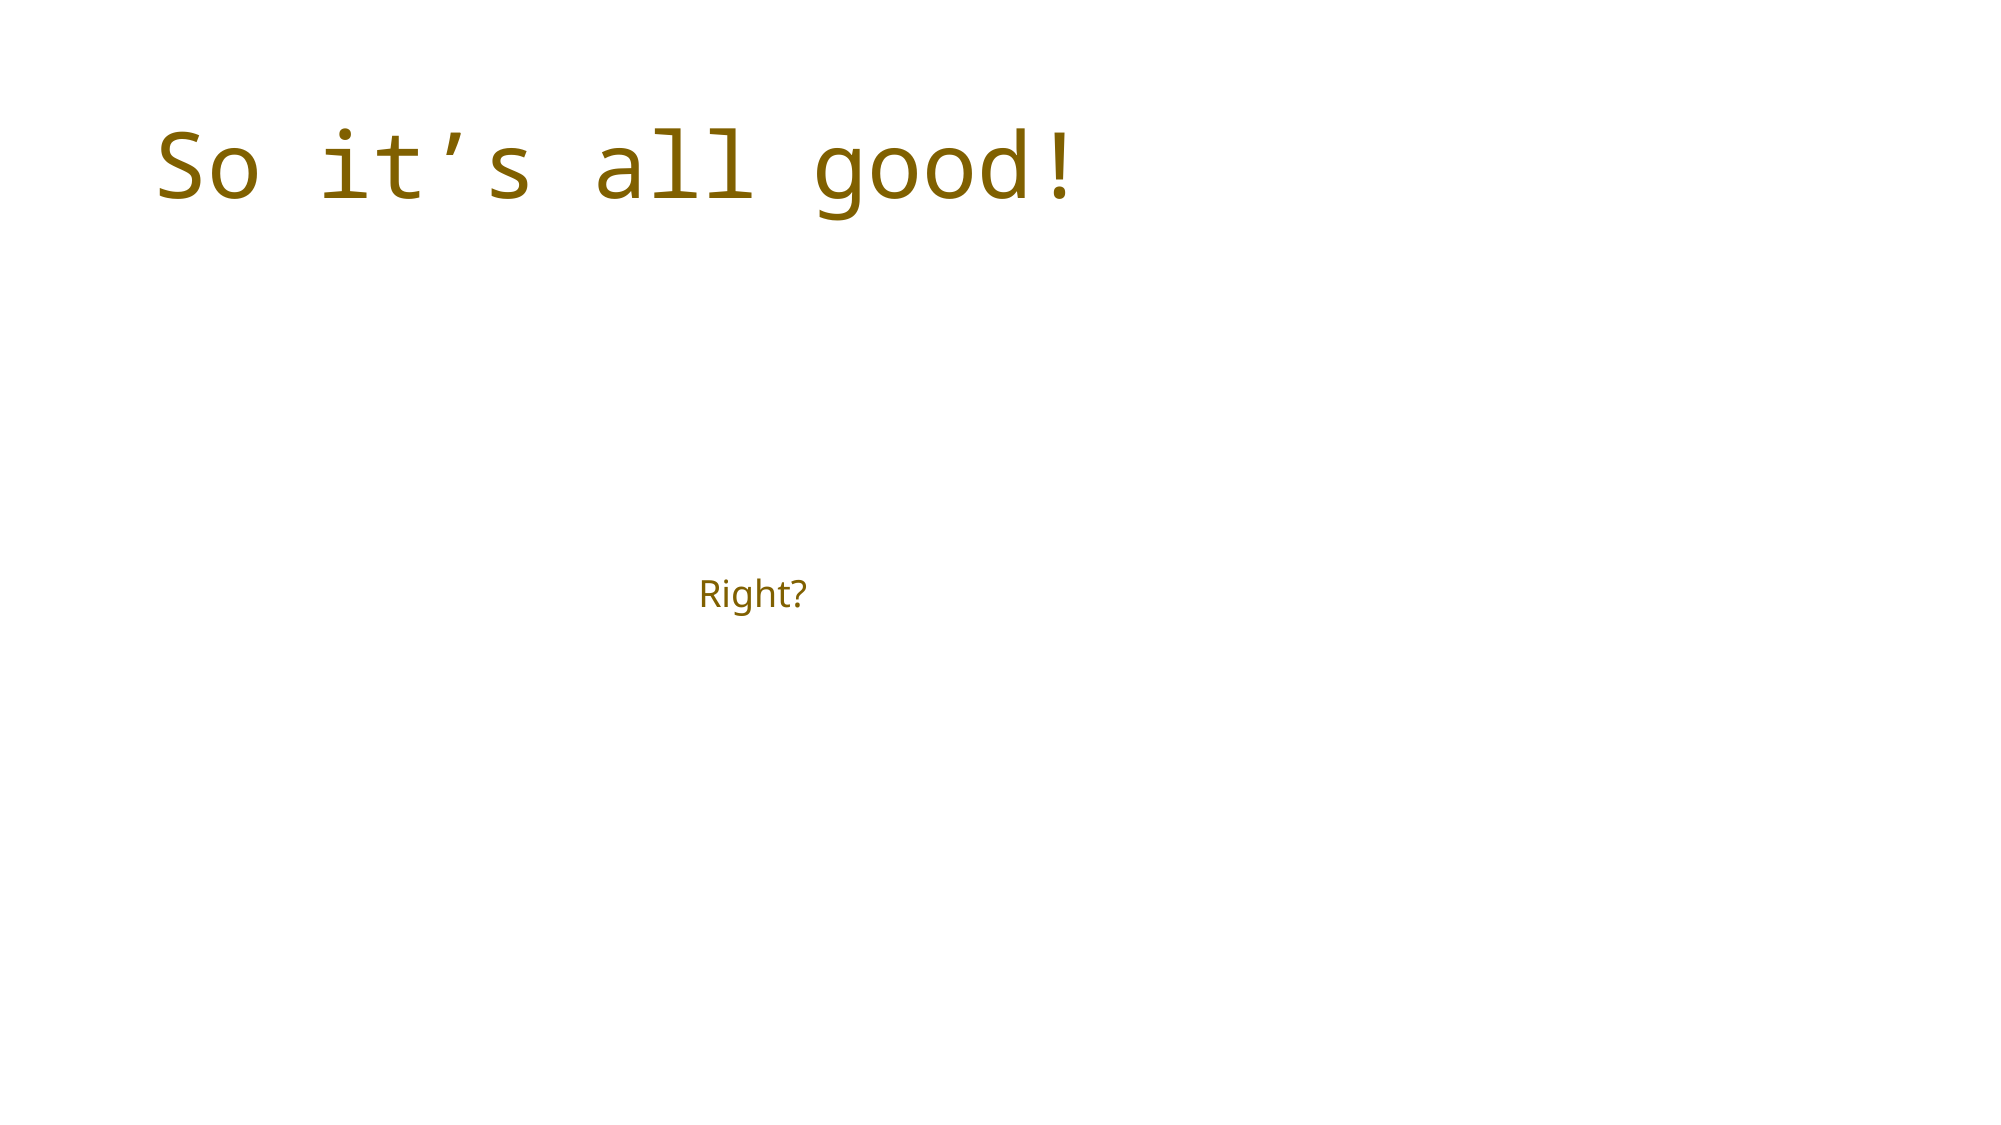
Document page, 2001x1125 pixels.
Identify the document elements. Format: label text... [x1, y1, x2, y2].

title So it’s all good! [137, 59, 1863, 278]
text_box Right? [683, 562, 823, 623]
